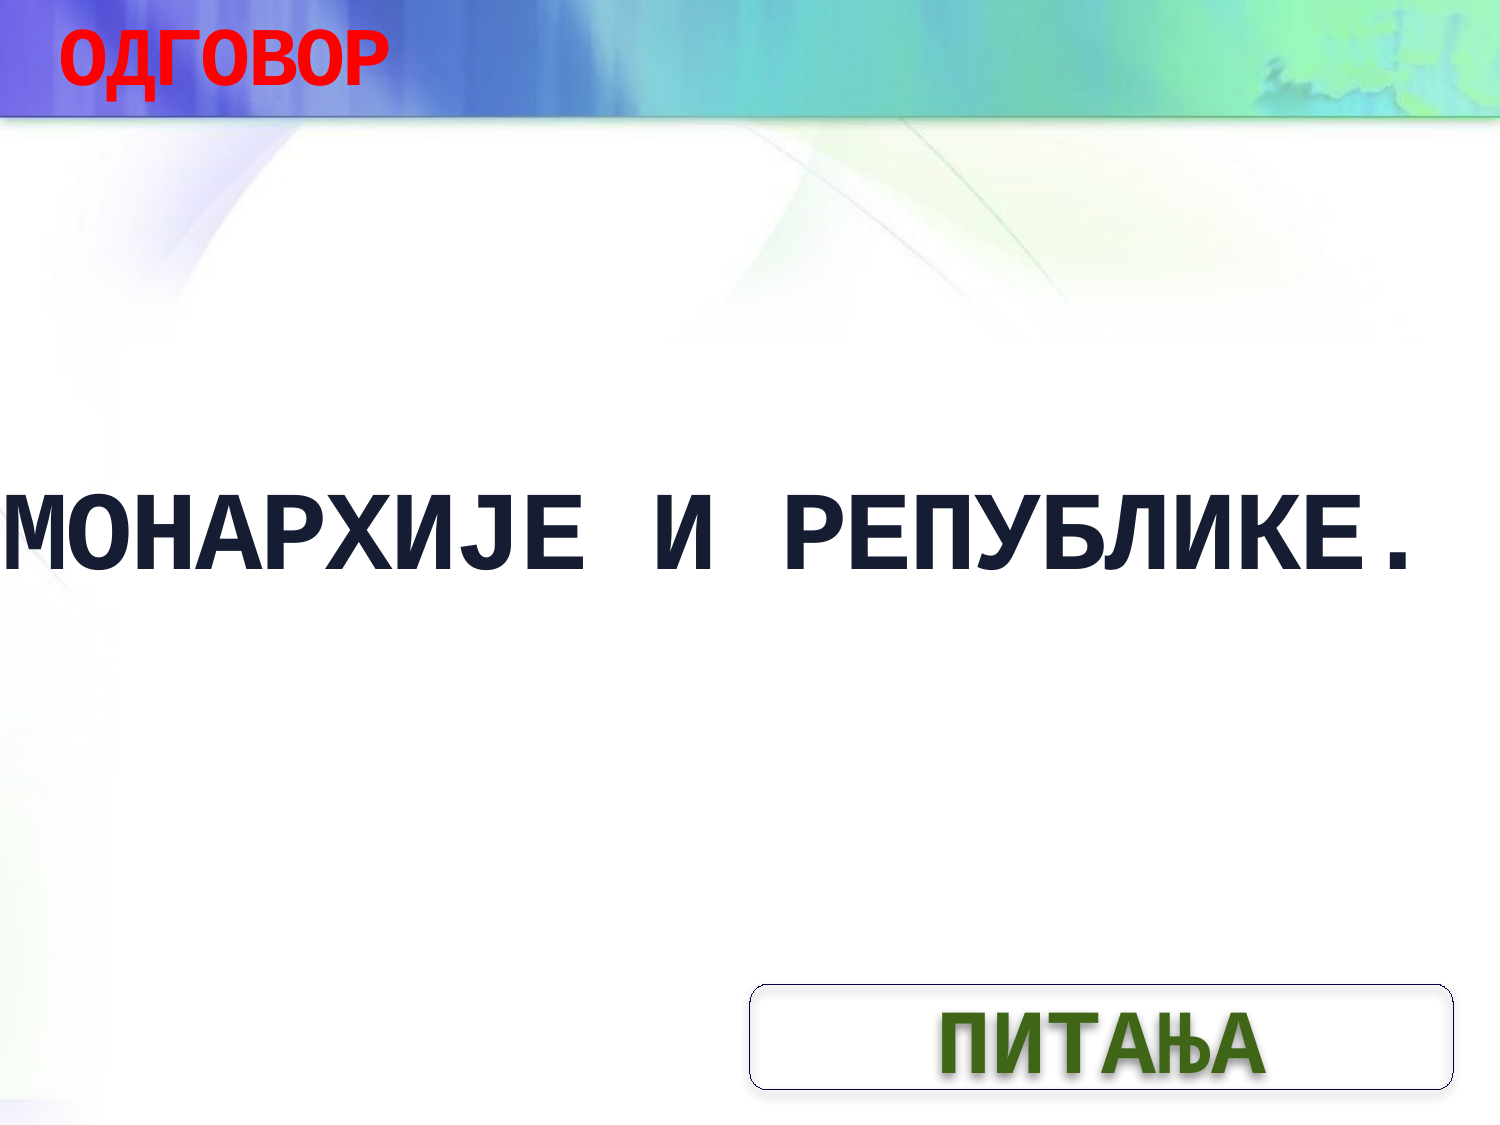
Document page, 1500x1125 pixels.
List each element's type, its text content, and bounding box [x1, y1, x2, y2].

text_box МОНАРХИЈЕ И РЕПУБЛИКЕ. [0, 128, 1500, 938]
text_box ПИТАЊА [749, 984, 1454, 1090]
text_box ПИТАЊА [0, 0, 1500, 128]
title ОДГОВОР [58, 0, 786, 118]
picture [0, 938, 1500, 1125]
